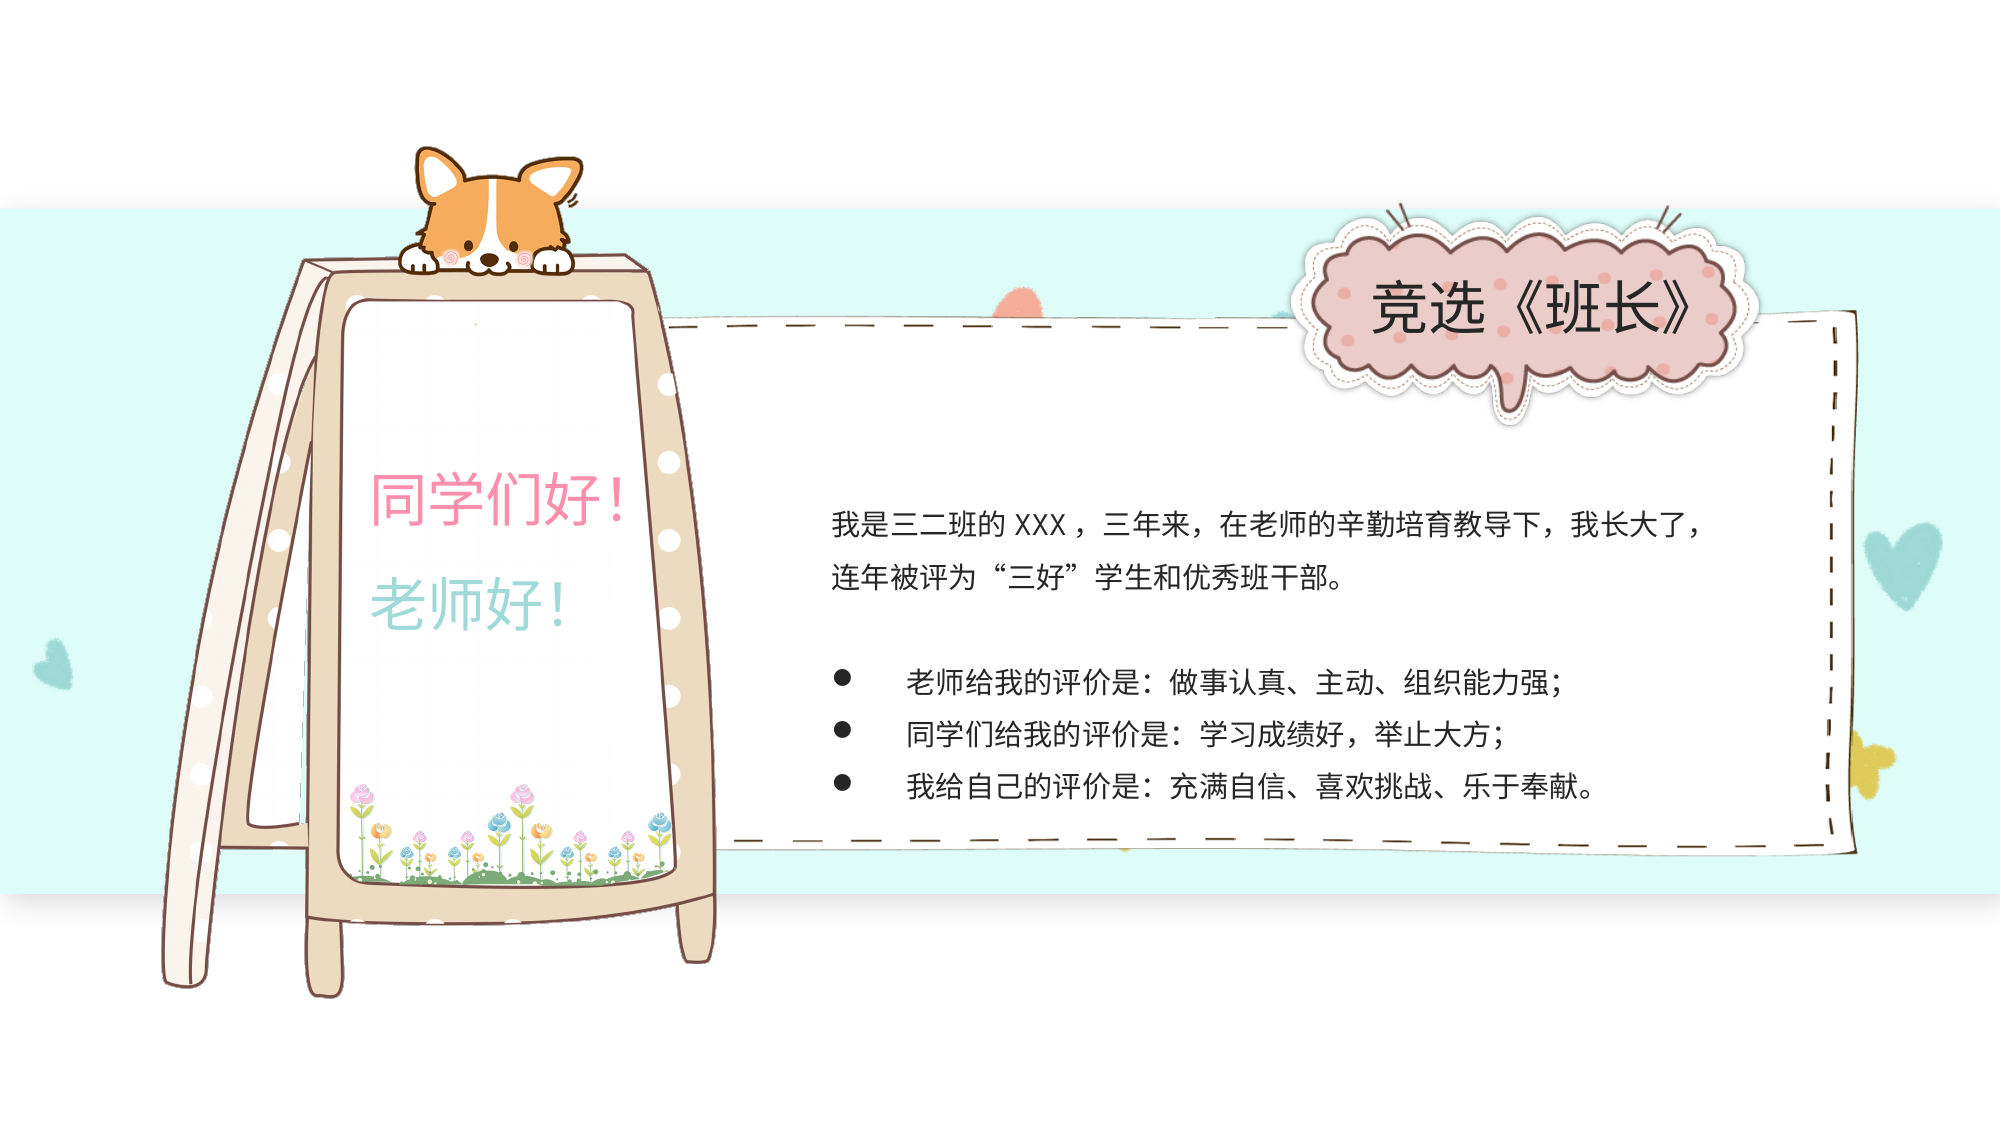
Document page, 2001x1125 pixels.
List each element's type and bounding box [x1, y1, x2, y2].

text_box [944, 208, 2000, 894]
picture [0, 70, 1869, 1051]
